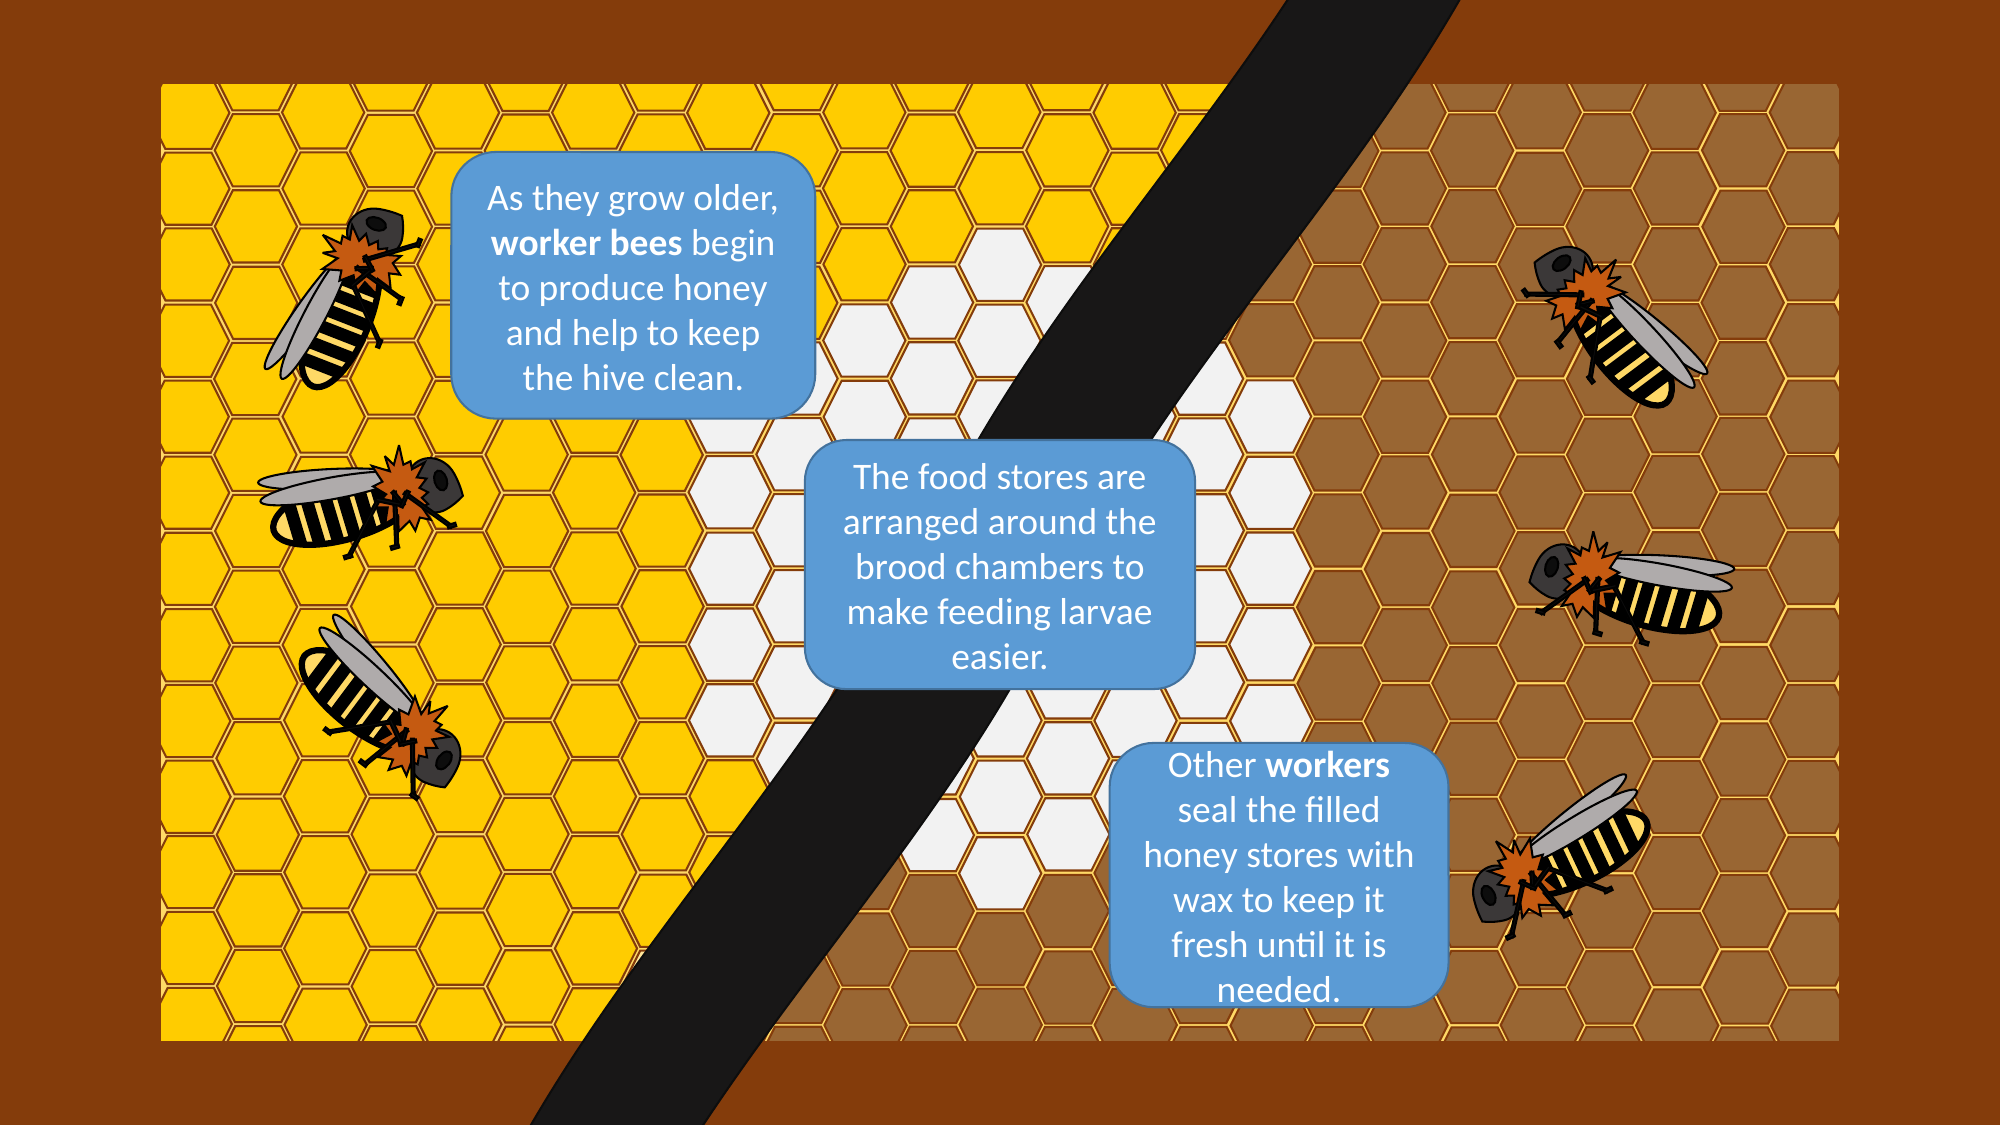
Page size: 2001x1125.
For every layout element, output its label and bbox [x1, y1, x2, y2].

text_box [1467, 235, 1726, 917]
text_box [0, 0, 2000, 1125]
text_box [266, 204, 473, 767]
